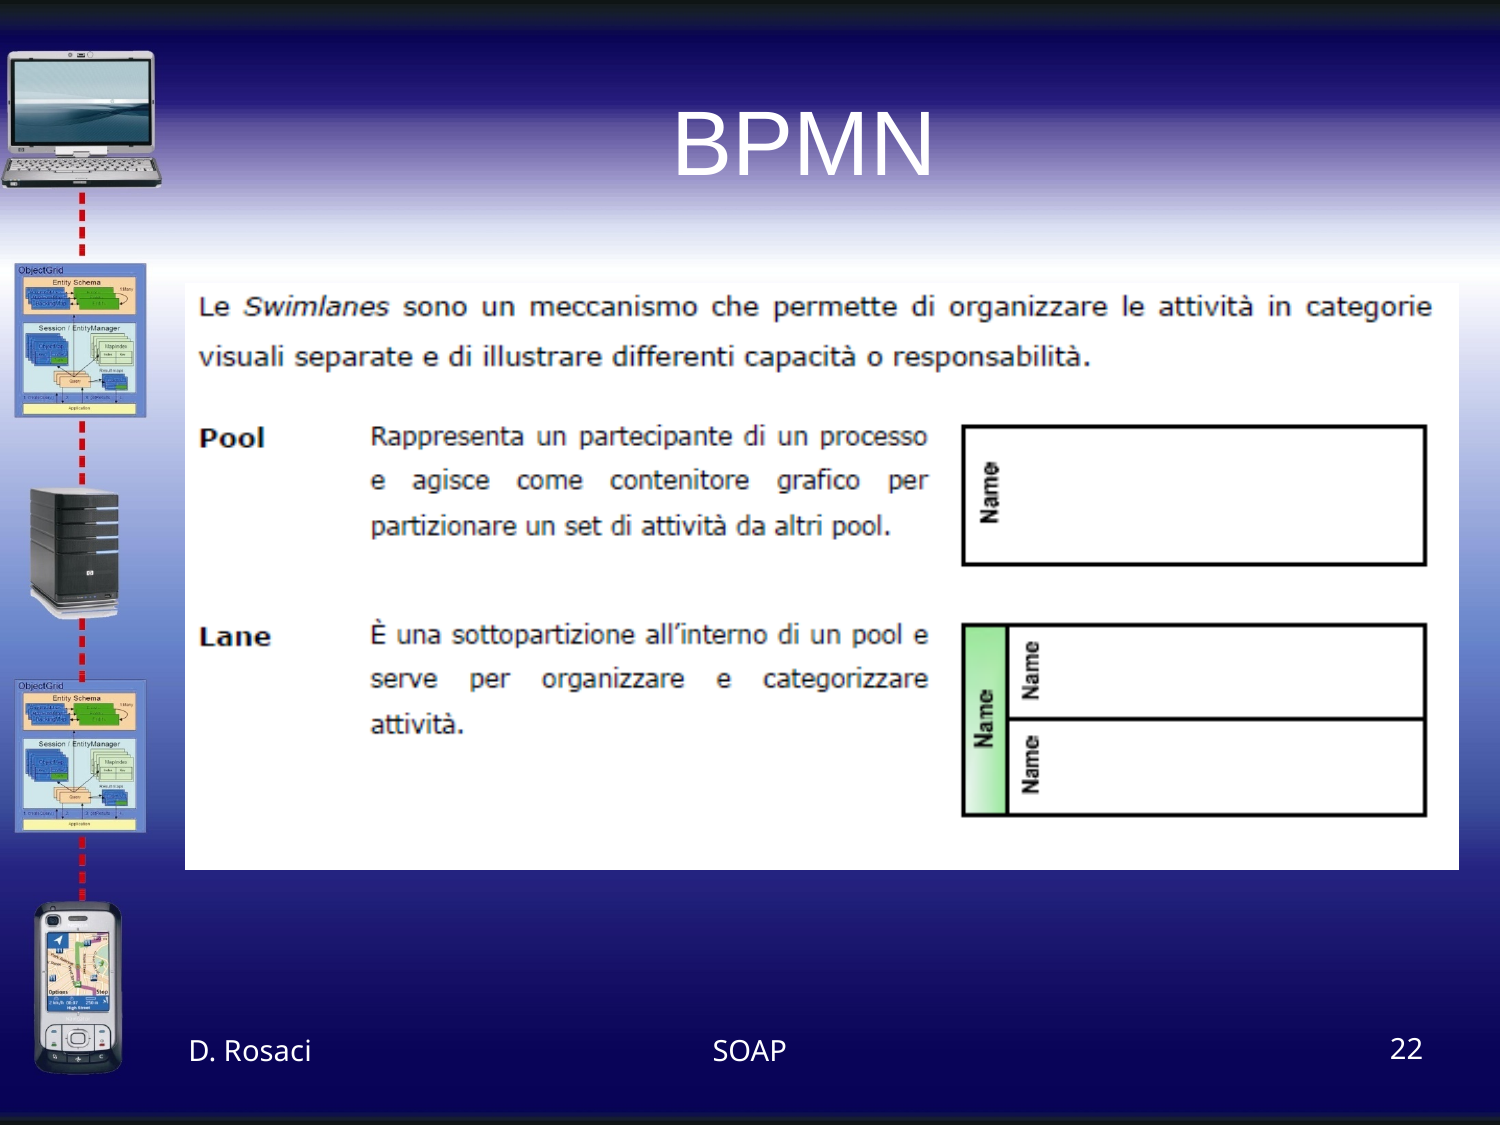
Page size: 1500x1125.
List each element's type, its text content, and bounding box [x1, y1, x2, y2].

title BPMN [182, 44, 1426, 233]
picture [0, 0, 1500, 1125]
slide_number D. Rosaci [74, 1024, 426, 1103]
footer SOAP [512, 1024, 988, 1103]
